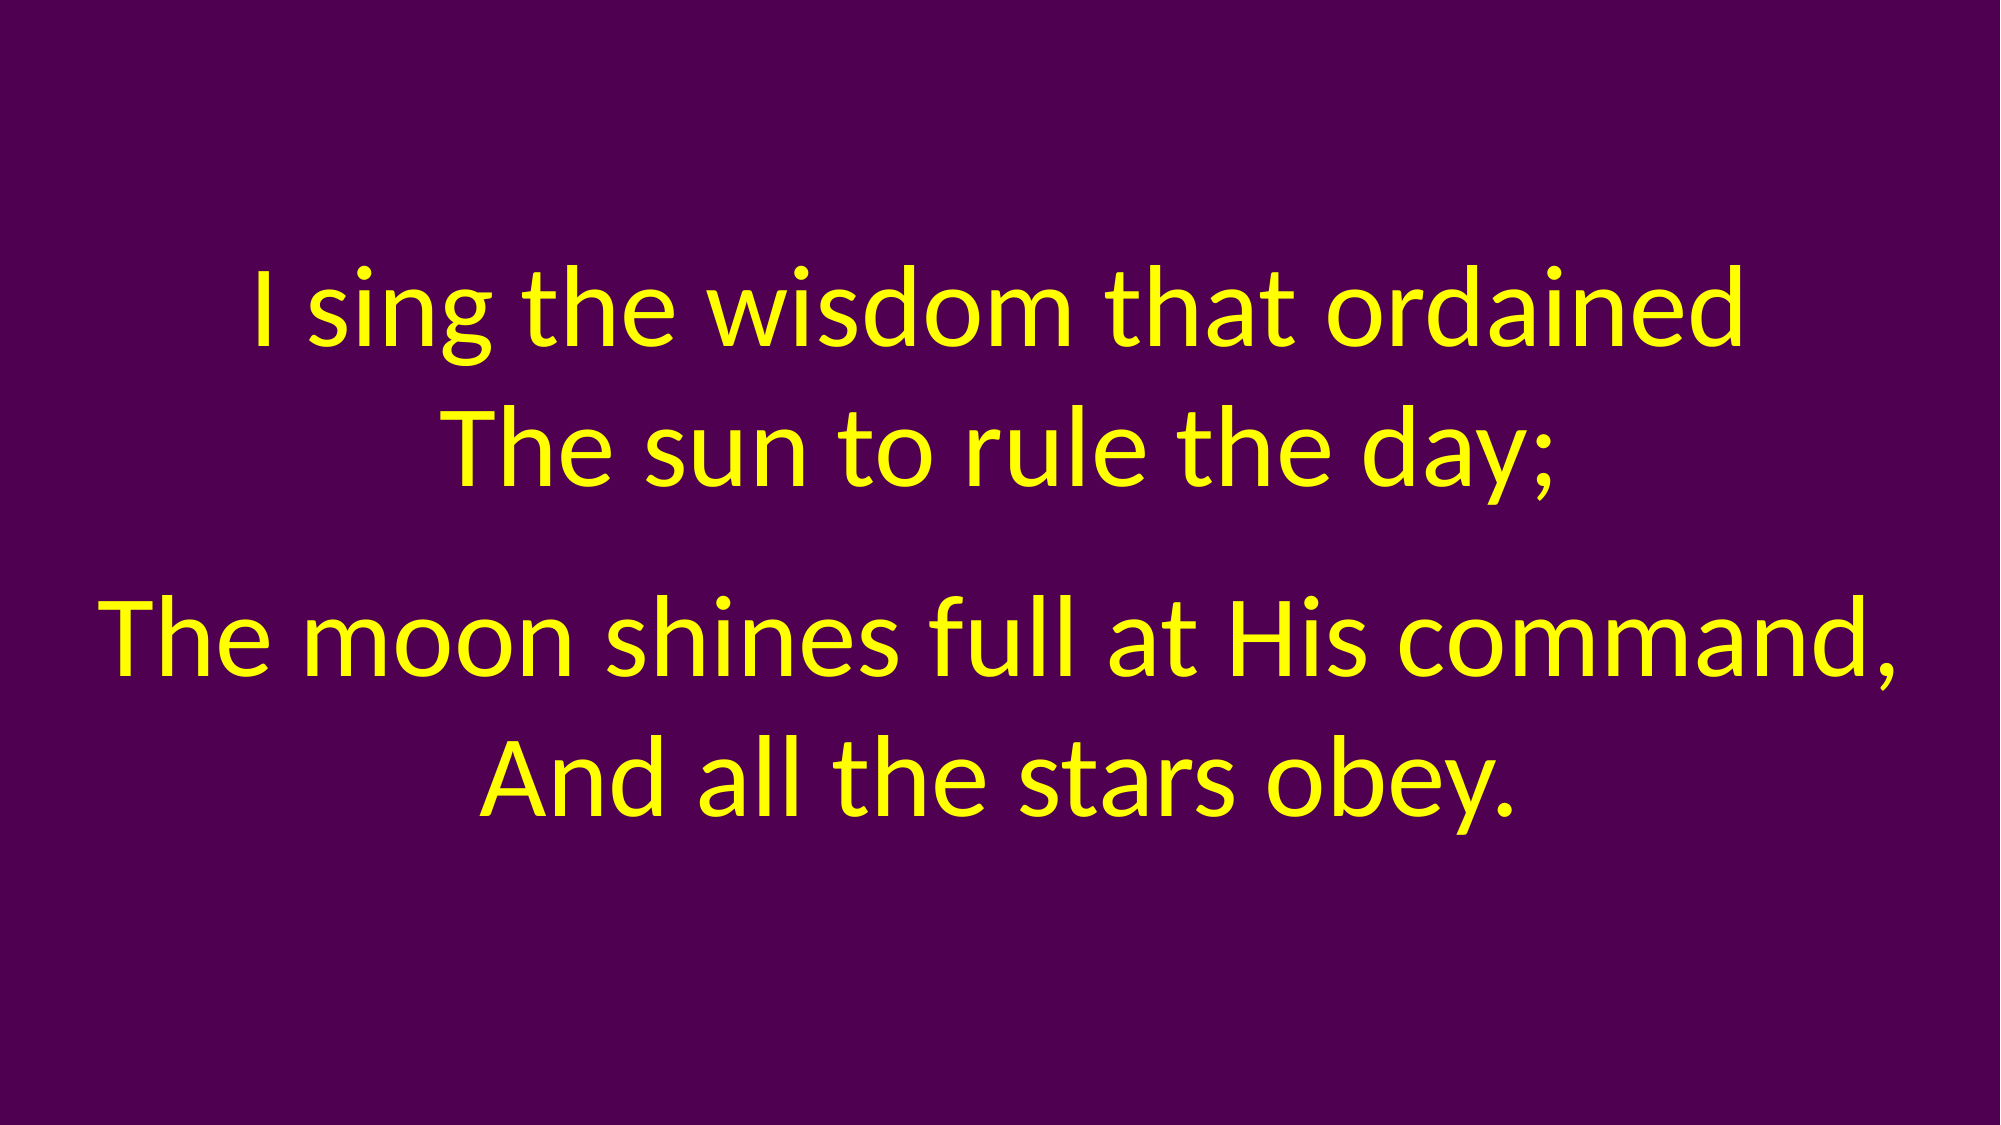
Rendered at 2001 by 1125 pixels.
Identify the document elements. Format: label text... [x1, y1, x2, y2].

text_box I sing the wisdom that ordained The sun to rule the day; The moon shines full at His command, And all the stars obey. [0, 222, 2000, 848]
